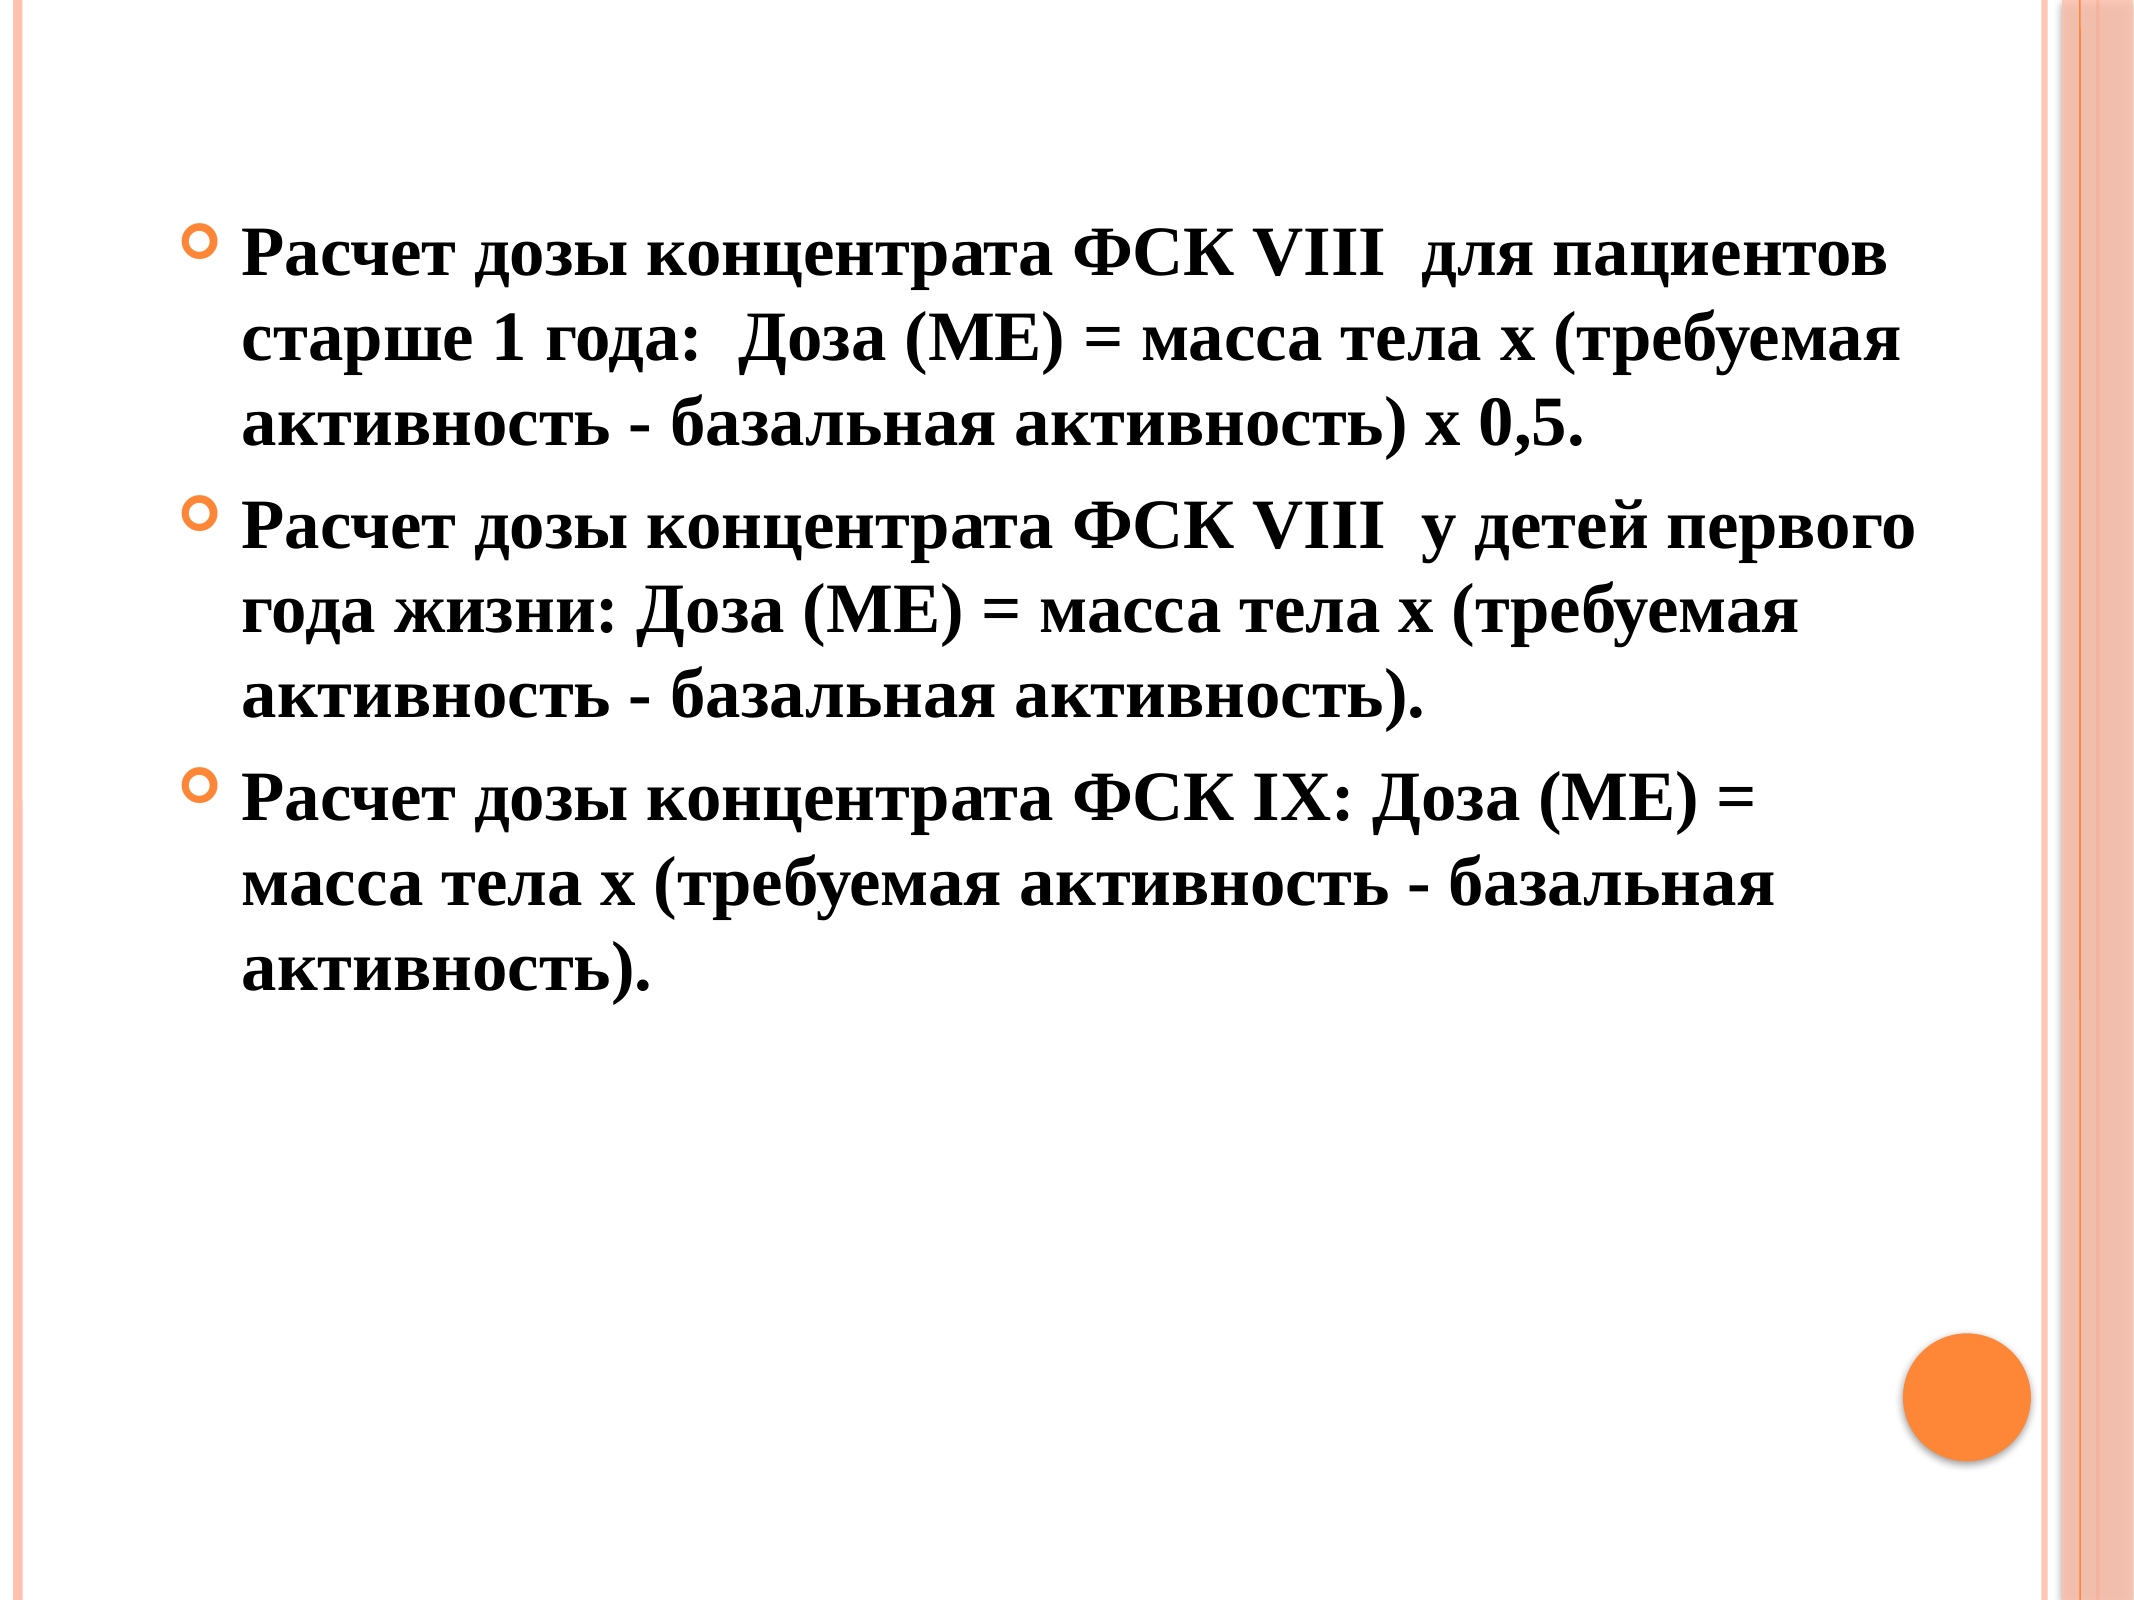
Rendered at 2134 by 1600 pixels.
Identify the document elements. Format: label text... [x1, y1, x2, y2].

list Расчет дозы концентрата ФСК VIII для пациентов старше 1 года: Доза (МЕ) = масса тела x (требуемая активность - базальная активность) x 0,5. Расчет дозы концентрата ФСК VIII у детей первого года жизни: Доза (МЕ) = масса тела x (требуемая активность - базальная активность). Расчет дозы концентрата ФСК IX: Доза (МЕ) = масса тела x (требуемая активность - базальная активность). [156, 91, 1978, 1459]
